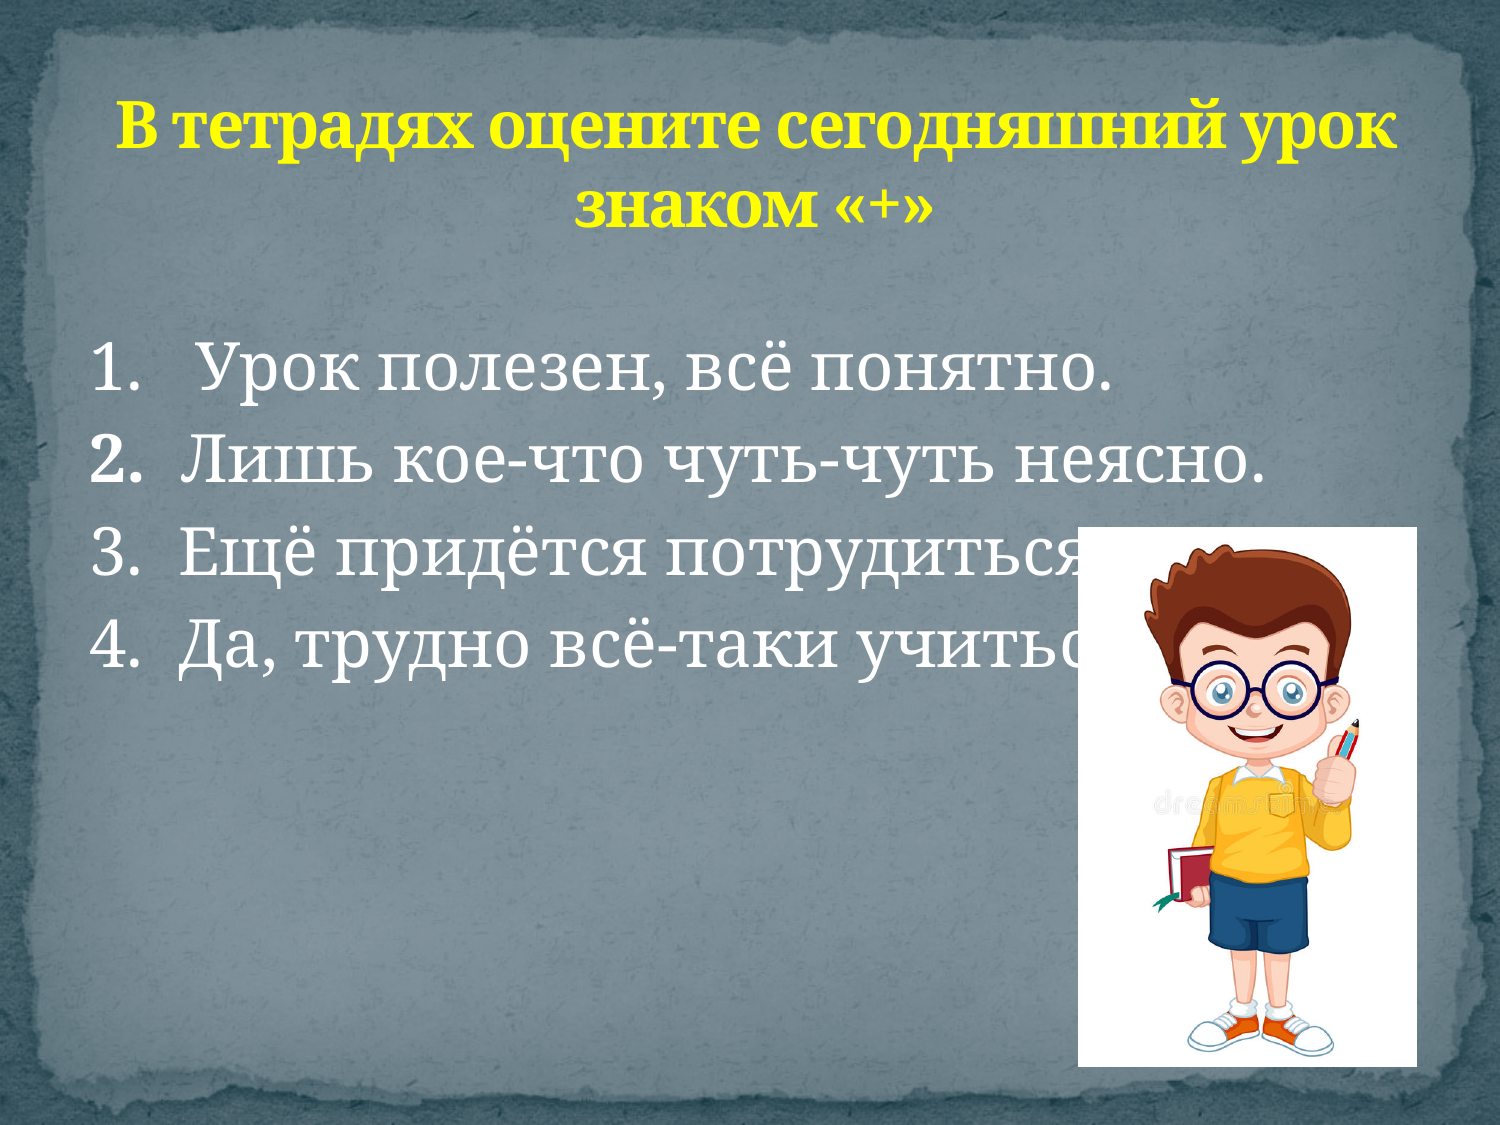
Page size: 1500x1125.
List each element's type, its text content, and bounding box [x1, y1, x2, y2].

title В тетрадях оцените сегодняшний урок знаком «+» [93, 70, 1417, 327]
list 1. Урок полезен, всё понятно. 2. Лишь кое-что чуть-чуть неясно. 3. Ещё придётся потрудиться. 4. Да, трудно всё-таки учиться! [75, 316, 1425, 1000]
picture [1078, 527, 1417, 1067]
